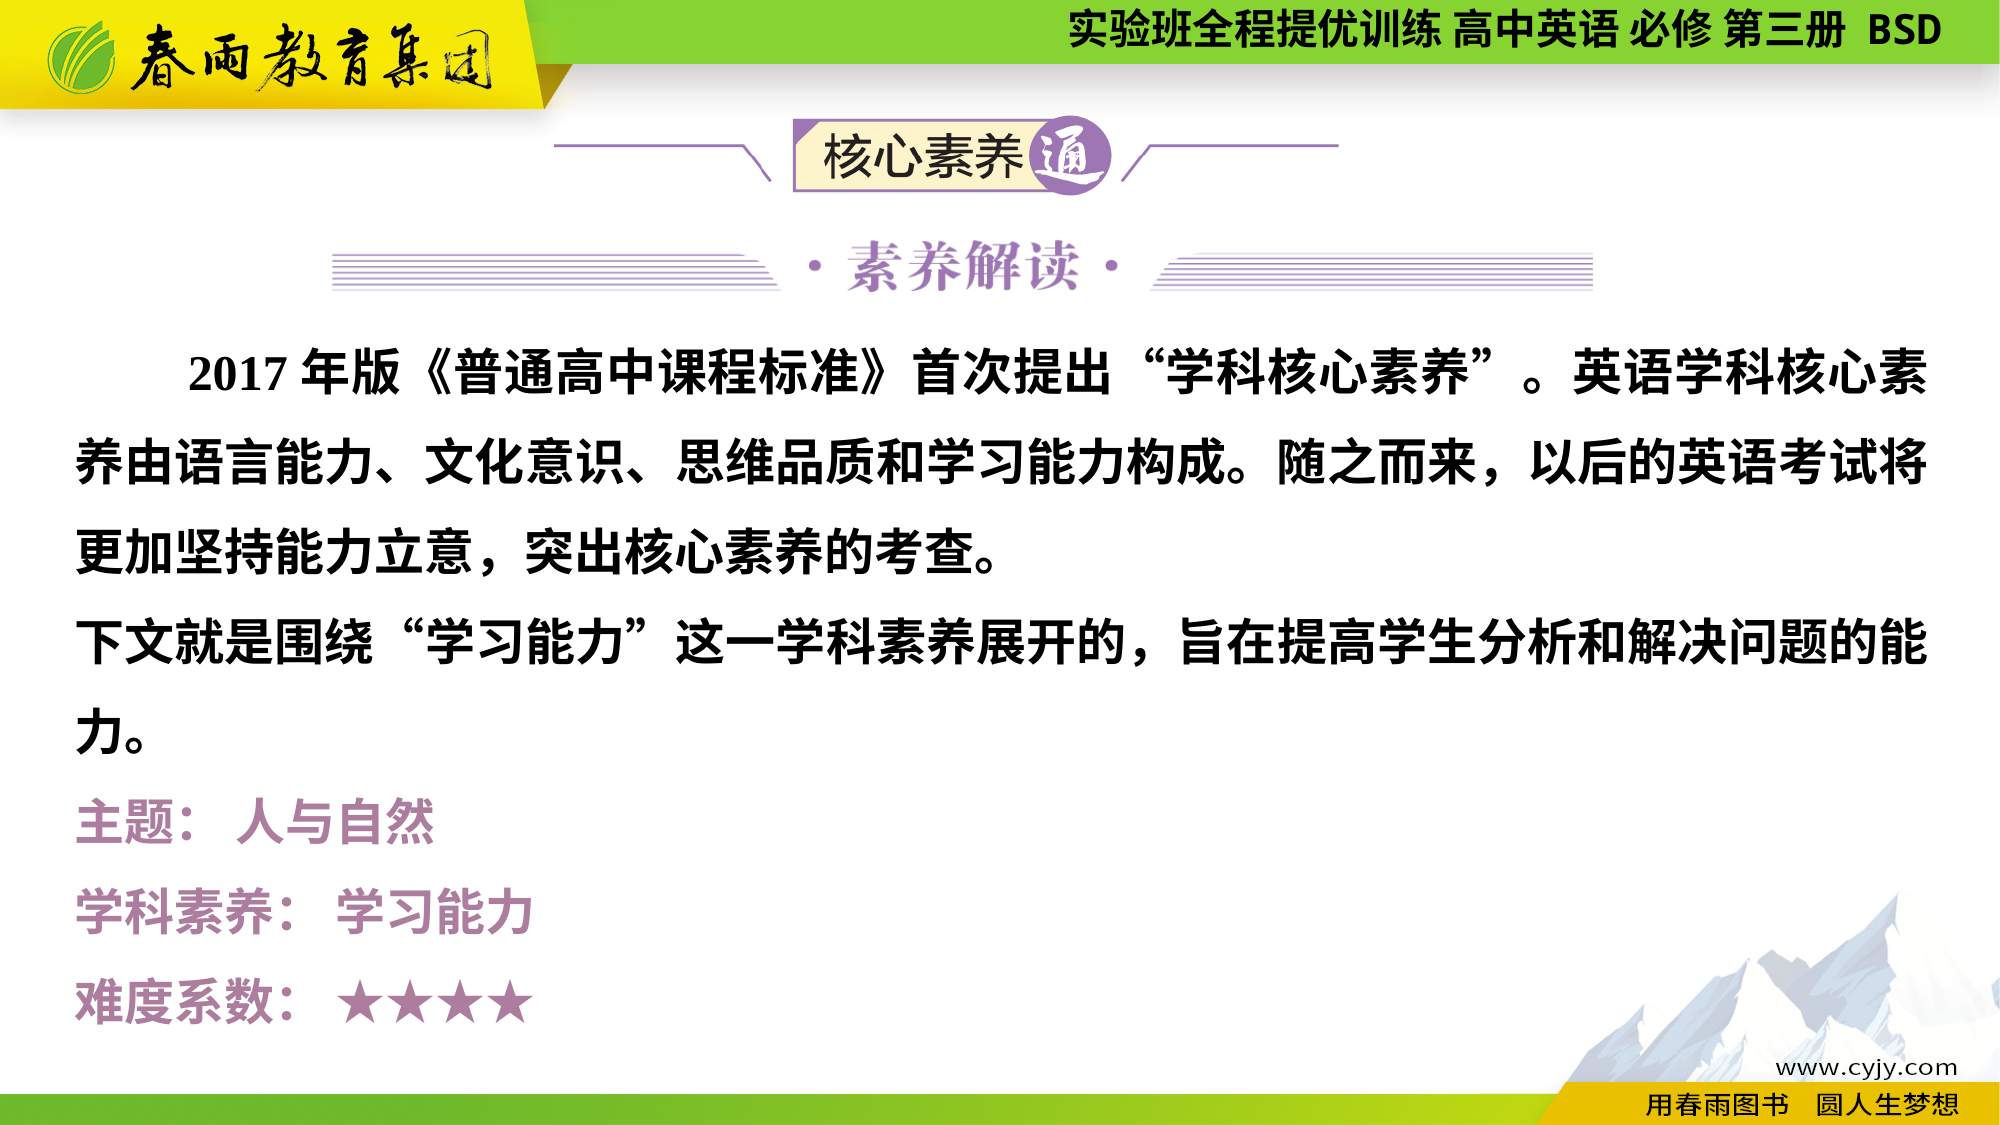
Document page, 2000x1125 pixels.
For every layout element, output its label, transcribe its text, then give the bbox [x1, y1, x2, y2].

list 2017年版《普通高中课程标准》首次提出“学科核心素养”。英语学科核心素养由语言能力、文化意识、思维品质和学习能力构成。随之而来，以后的英语考试将更加坚持能力立意，突出核心素养的考查。 下文就是围绕“学习能力”这一学科素养展开的，旨在提高学生分析和解决问题的能力。 主题： 人与自然 学科素养： 学习能力 难度系数： ★★★★ [59, 302, 1944, 1034]
picture [0, 0, 2000, 1125]
